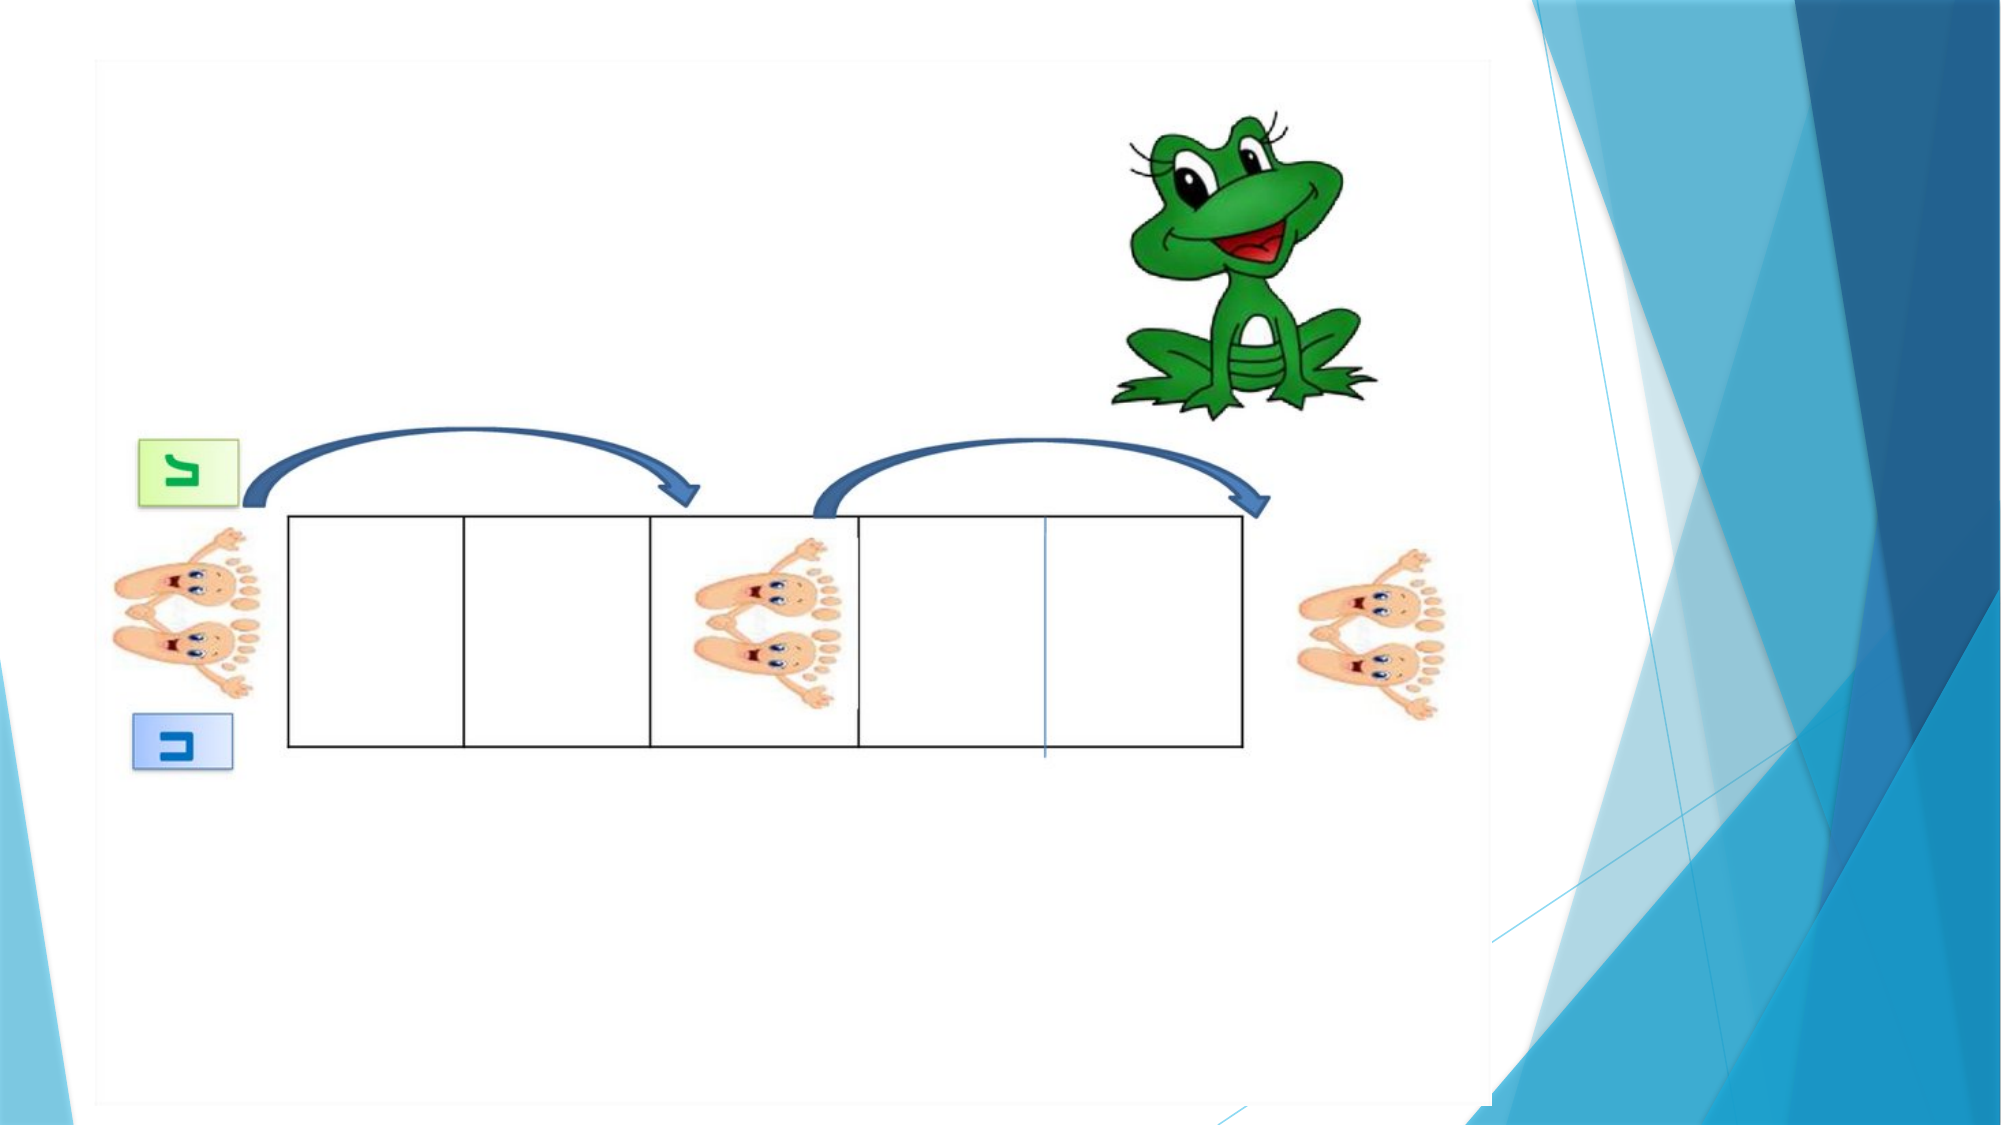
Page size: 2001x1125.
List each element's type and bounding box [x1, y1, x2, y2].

picture [93, 58, 1492, 1107]
